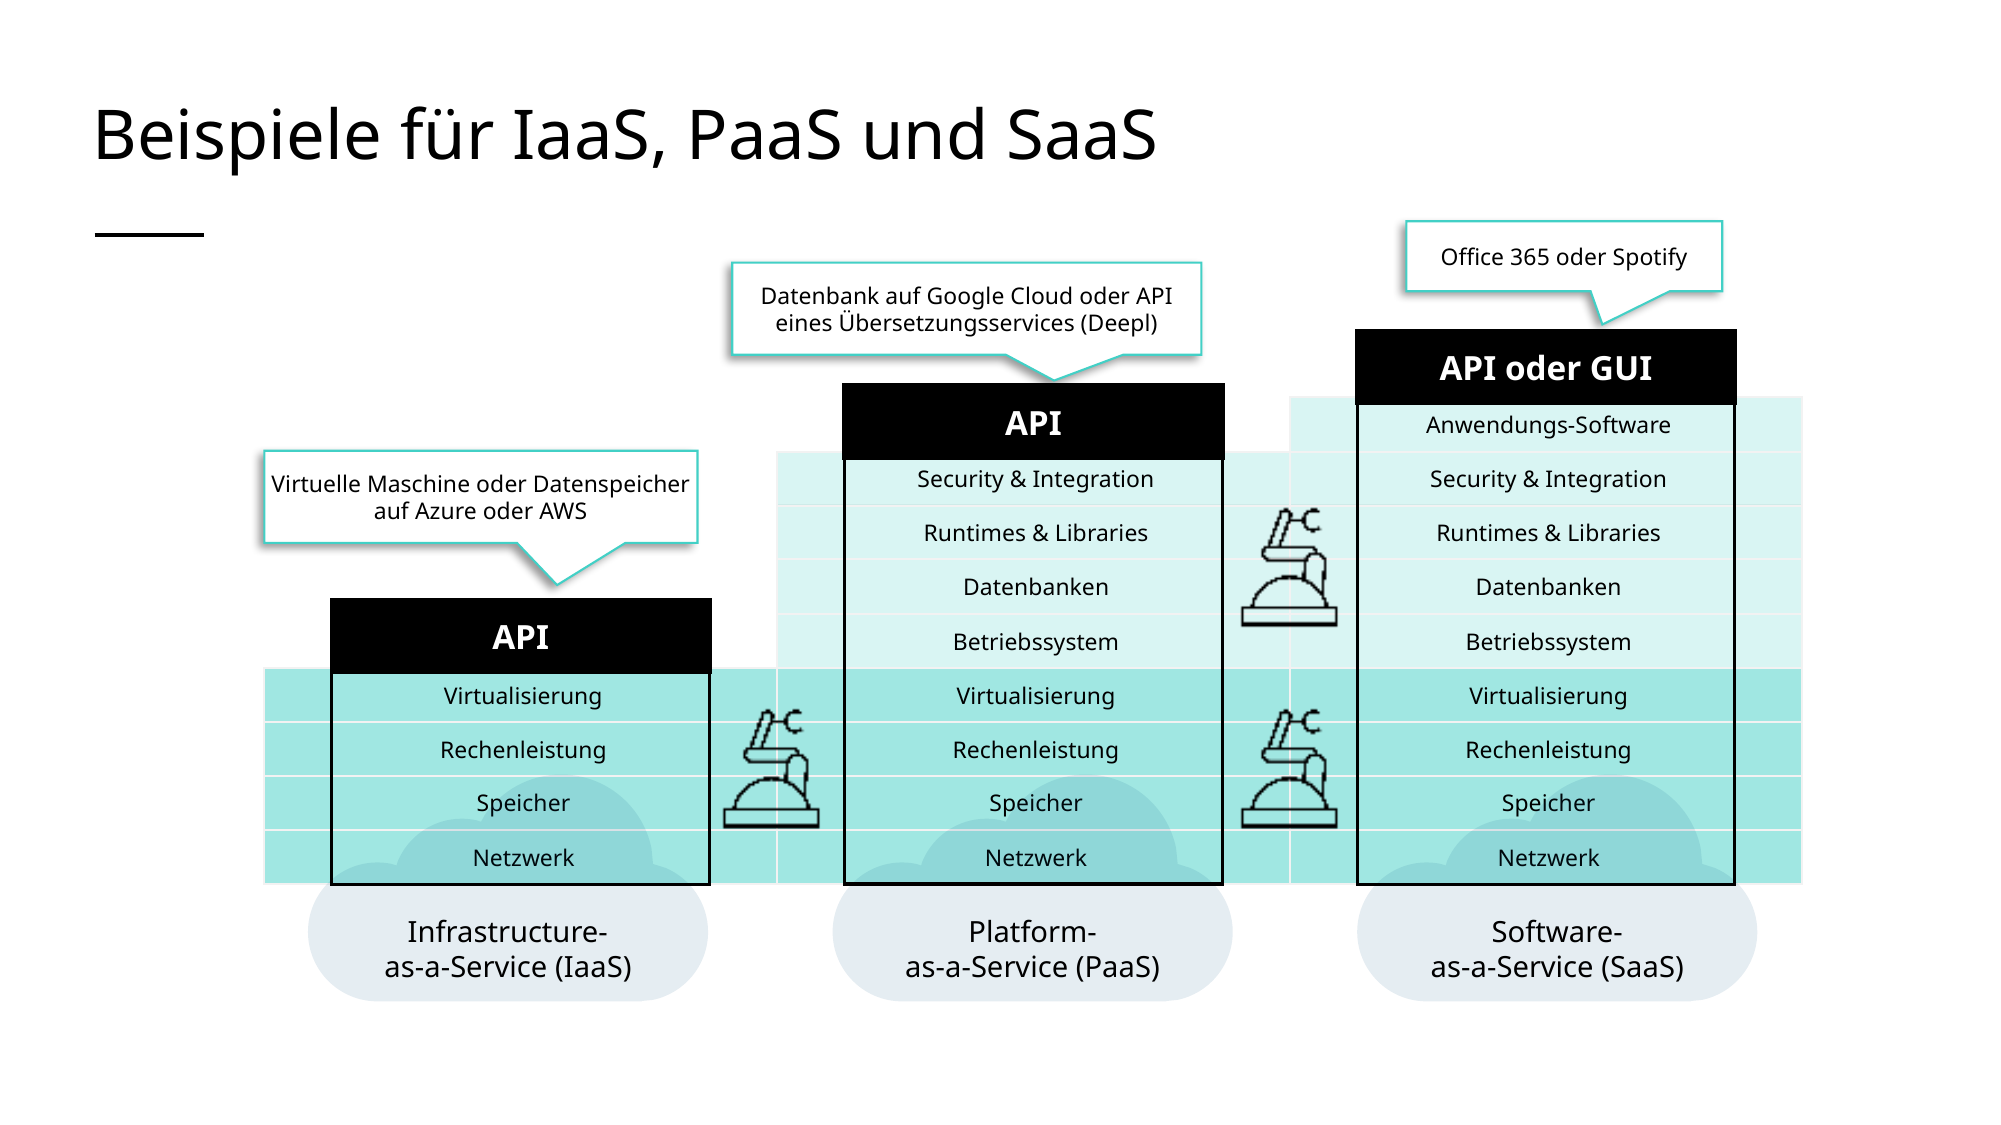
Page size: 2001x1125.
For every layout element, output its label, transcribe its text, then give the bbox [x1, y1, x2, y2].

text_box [264, 221, 1723, 543]
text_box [264, 331, 1803, 1002]
title Beispiele für IaaS, PaaS und SaaS [77, 67, 1803, 197]
